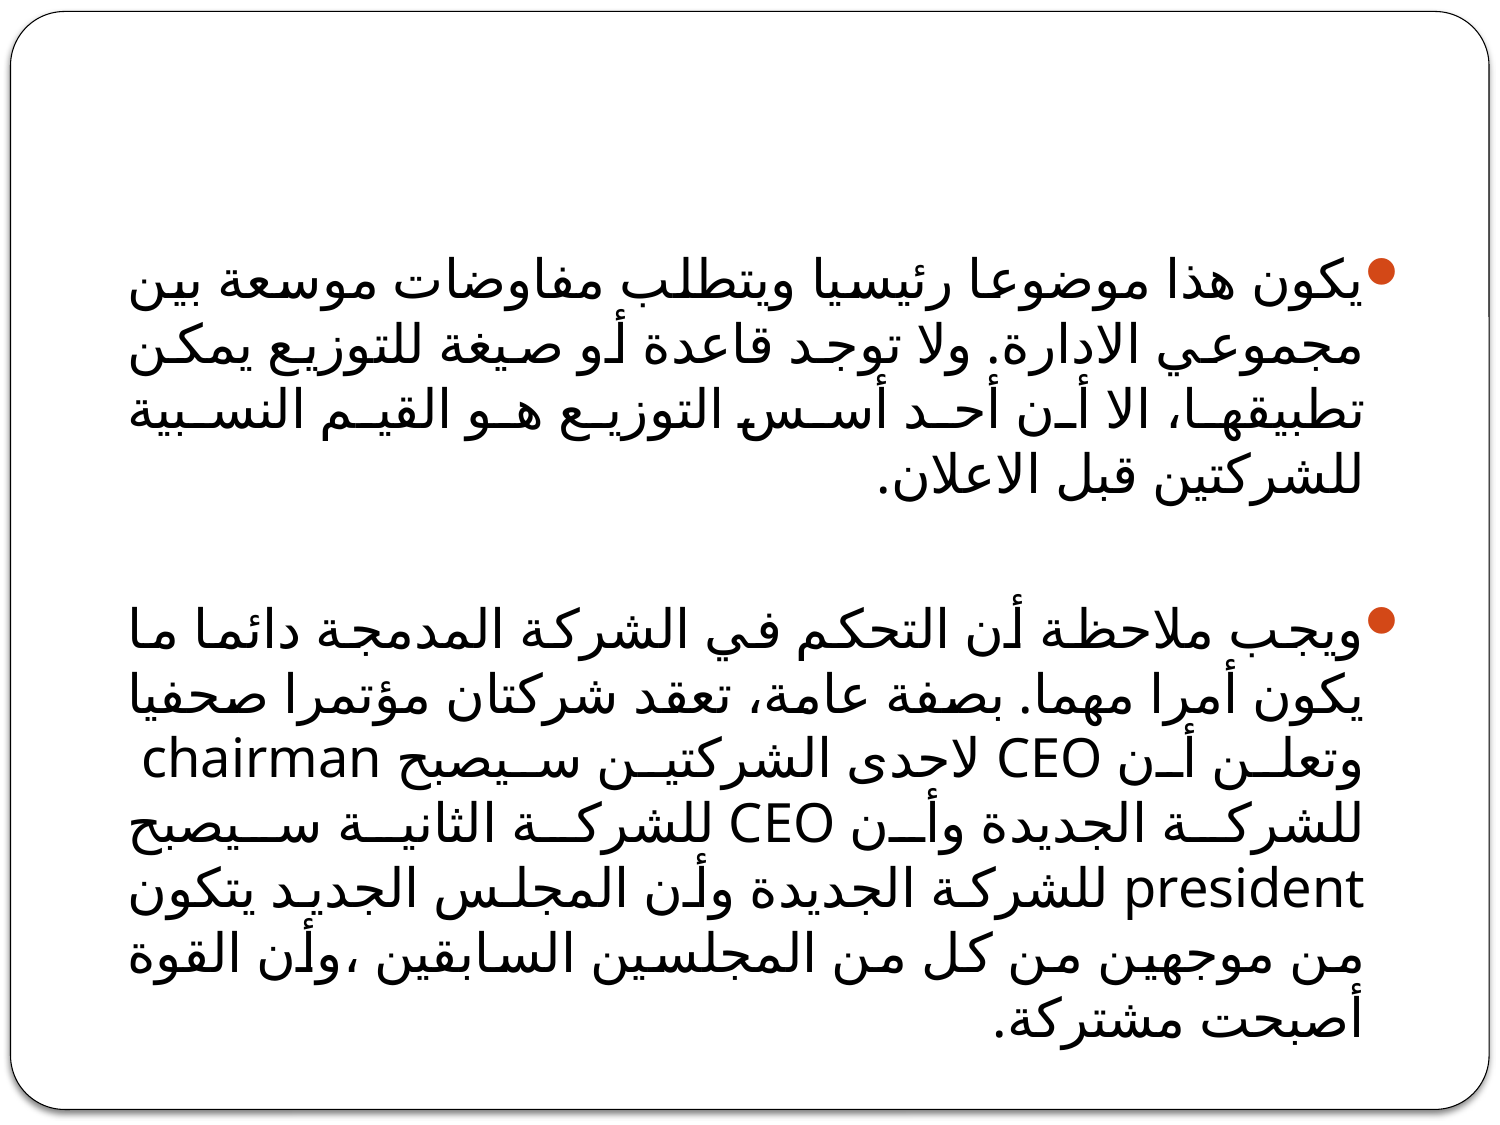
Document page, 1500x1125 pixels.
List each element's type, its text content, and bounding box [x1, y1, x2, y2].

list يكون هذا موضوعا رئيسيا ويتطلب مفاوضات موسعة بين مجموعي الادارة. ولا توجد قاعدة أو صيغة للتوزيع يمكن تطبيقها، الا أن أحد أسس التوزيع هو القيم النسبية للشركتين قبل الاعلان. ويجب ملاحظة أن التحكم في الشركة المدمجة دائما ما يكون أمرا مهما. بصفة عامة، تعقد شركتان مؤتمرا صحفيا وتعلن أن CEO لاحدى الشركتين سيصبح chairman للشركة الجديدة وأن CEO للشركة الثانية سيصبح president للشركة الجديدة وأن المجلس الجديد يتكون من موجهين من كل من المجلسين السابقين ،وأن القوة أصبحت مشتركة. [112, 237, 1425, 988]
